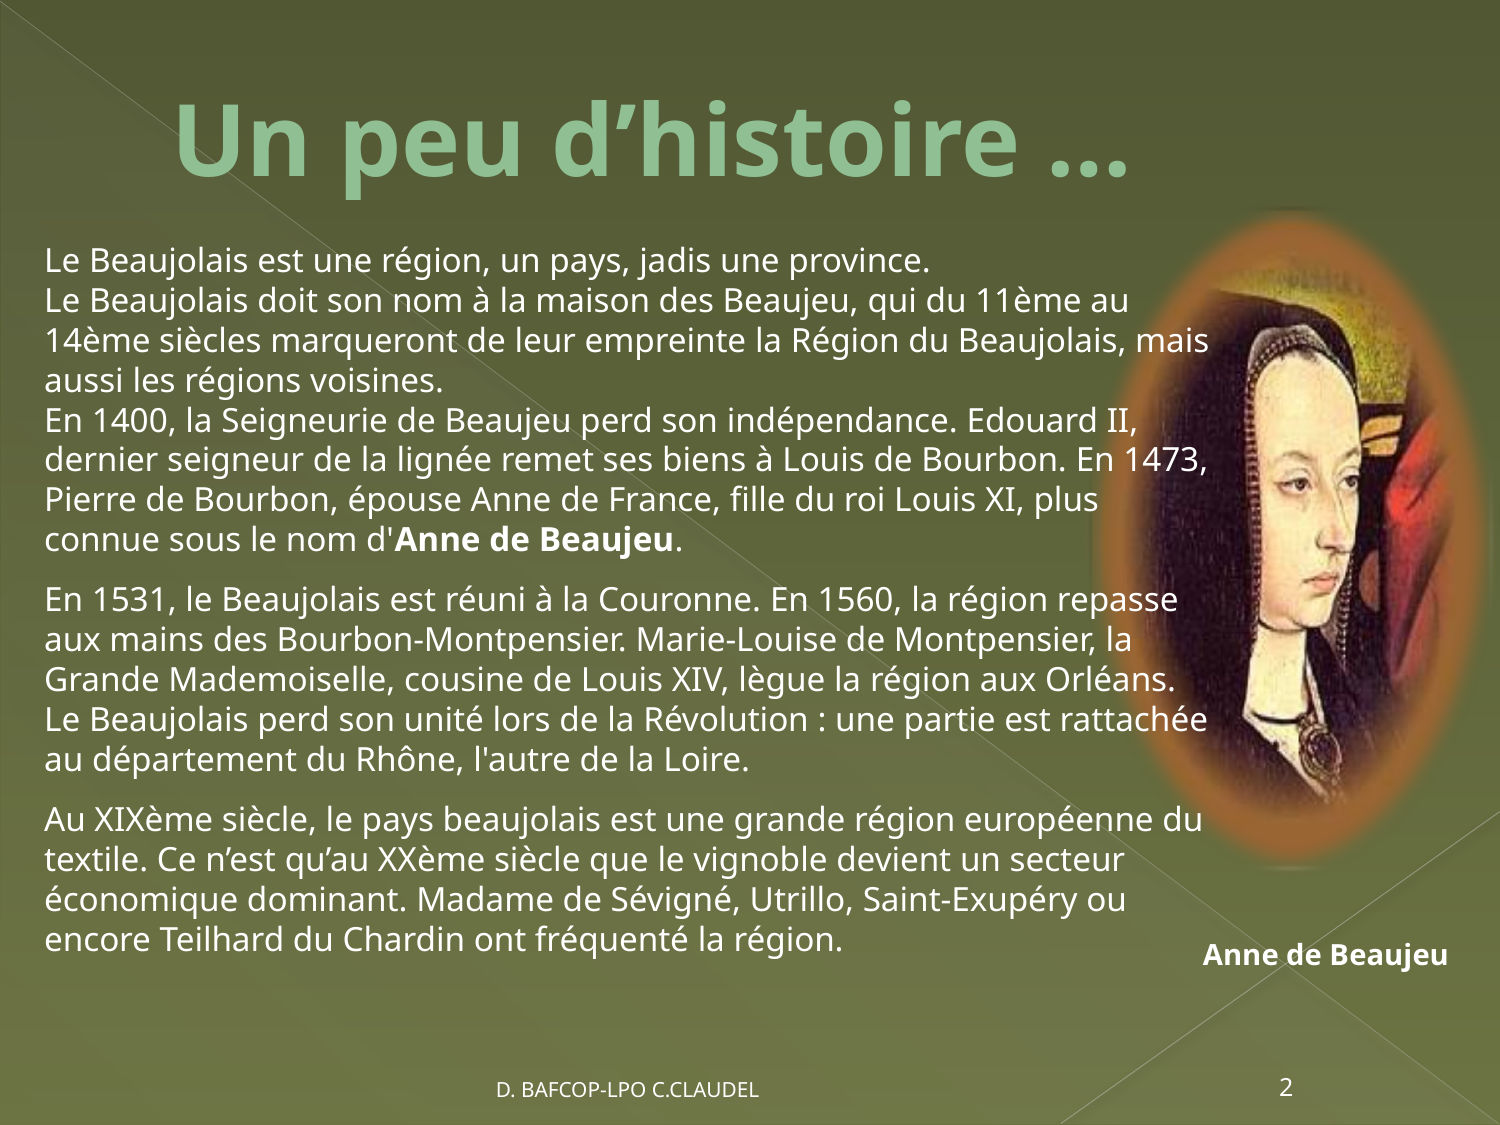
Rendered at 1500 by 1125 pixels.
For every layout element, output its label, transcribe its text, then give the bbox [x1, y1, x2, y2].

text_box Le Beaujolais est une région, un pays, jadis une province. Le Beaujolais doit son nom à la maison des Beaujeu, qui du 11ème au 14ème siècles marqueront de leur empreinte la Région du Beaujolais, mais aussi les régions voisines. En 1400, la Seigneurie de Beaujeu perd son indépendance. Edouard II, dernier seigneur de la lignée remet ses biens à Louis de Bourbon. En 1473, Pierre de Bourbon, épouse Anne de France, fille du roi Louis XI, plus connue sous le nom d'Anne de Beaujeu. En 1531, le Beaujolais est réuni à la Couronne. En 1560, la région repasse aux mains des Bourbon-Montpensier. Marie-Louise de Montpensier, la Grande Mademoiselle, cousine de Louis XIV, lègue la région aux Orléans. Le Beaujolais perd son unité lors de la Révolution : une partie est rattachée au département du Rhône, l'autre de la Loire. Au XIXème siècle, le pays beaujolais est une grande région européenne du textile. Ce n’est qu’au XXème siècle que le vignoble devient un secteur économique dominant. Madame de Sévigné, Utrillo, Saint-Exupéry ou encore Teilhard du Chardin ont fréquenté la région. [29, 231, 1235, 1010]
text_box Anne de Beaujeu [1188, 928, 1465, 979]
footer D. BAFCOP-LPO C.CLAUDEL [75, 1063, 774, 1113]
slide_number 2 [1245, 1063, 1328, 1113]
picture [1080, 195, 1500, 880]
title Un peu d’histoire … [76, 54, 1199, 219]
